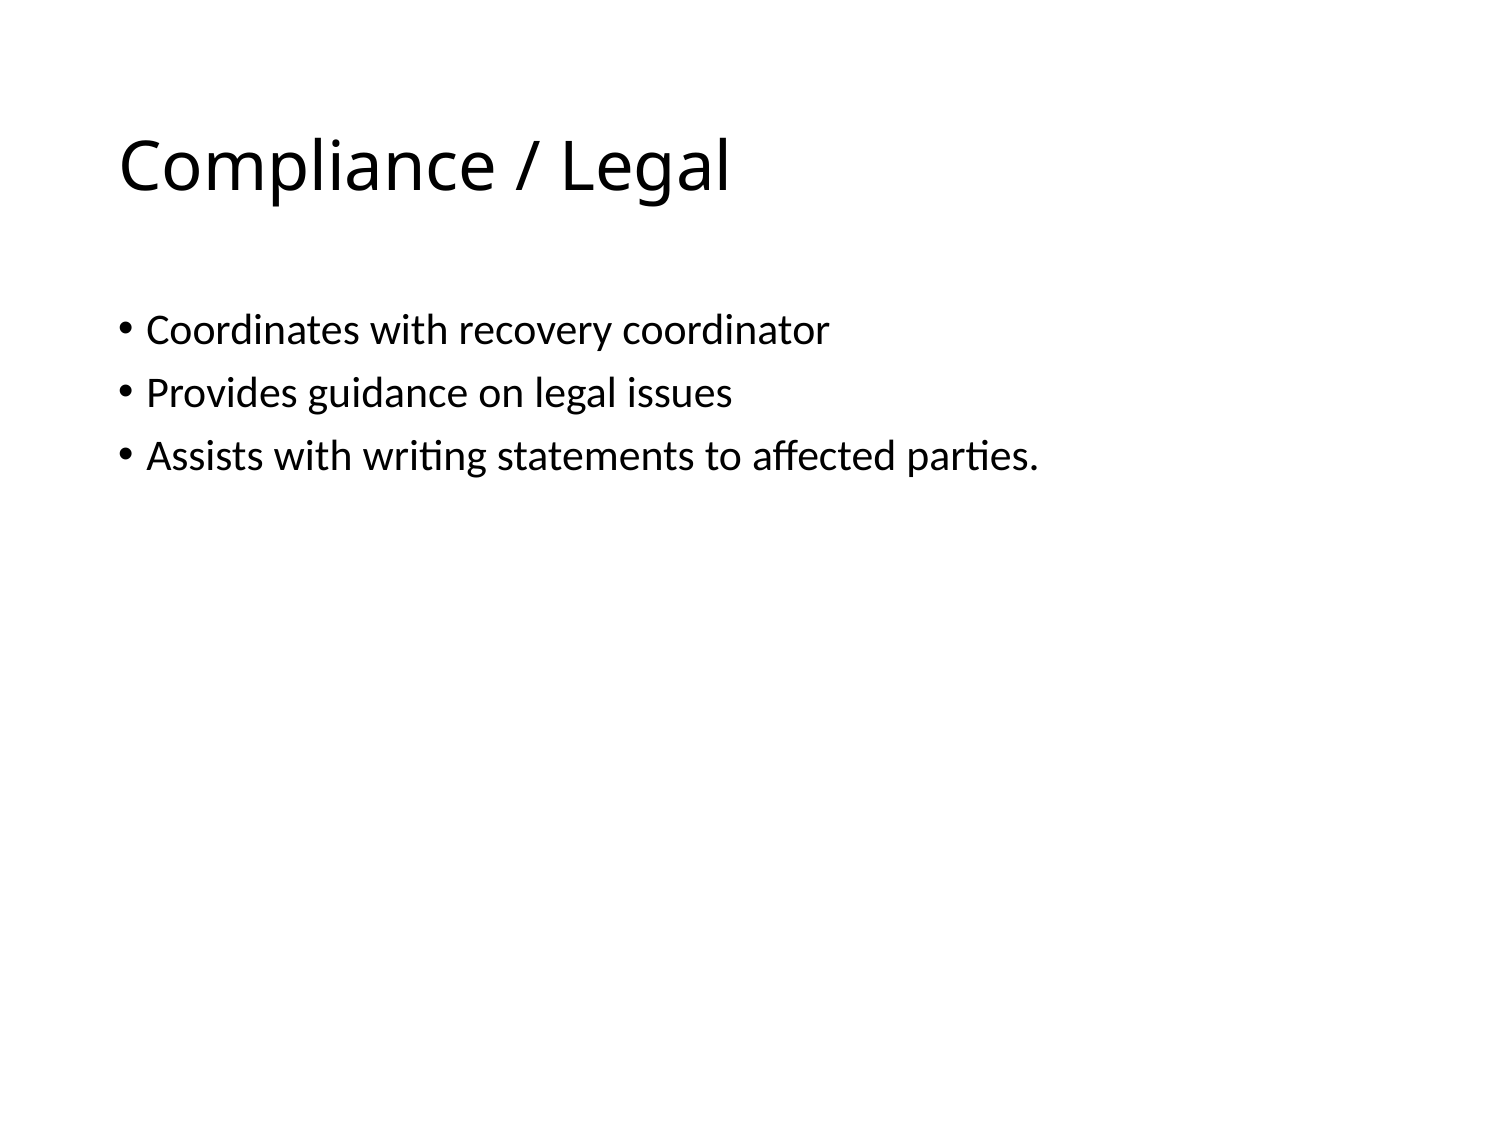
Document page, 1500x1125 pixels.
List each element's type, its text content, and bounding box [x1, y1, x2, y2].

list Coordinates with recovery coordinator Provides guidance on legal issues Assists with writing statements to affected parties. [103, 299, 1397, 1014]
title Compliance / Legal [103, 59, 1397, 278]
